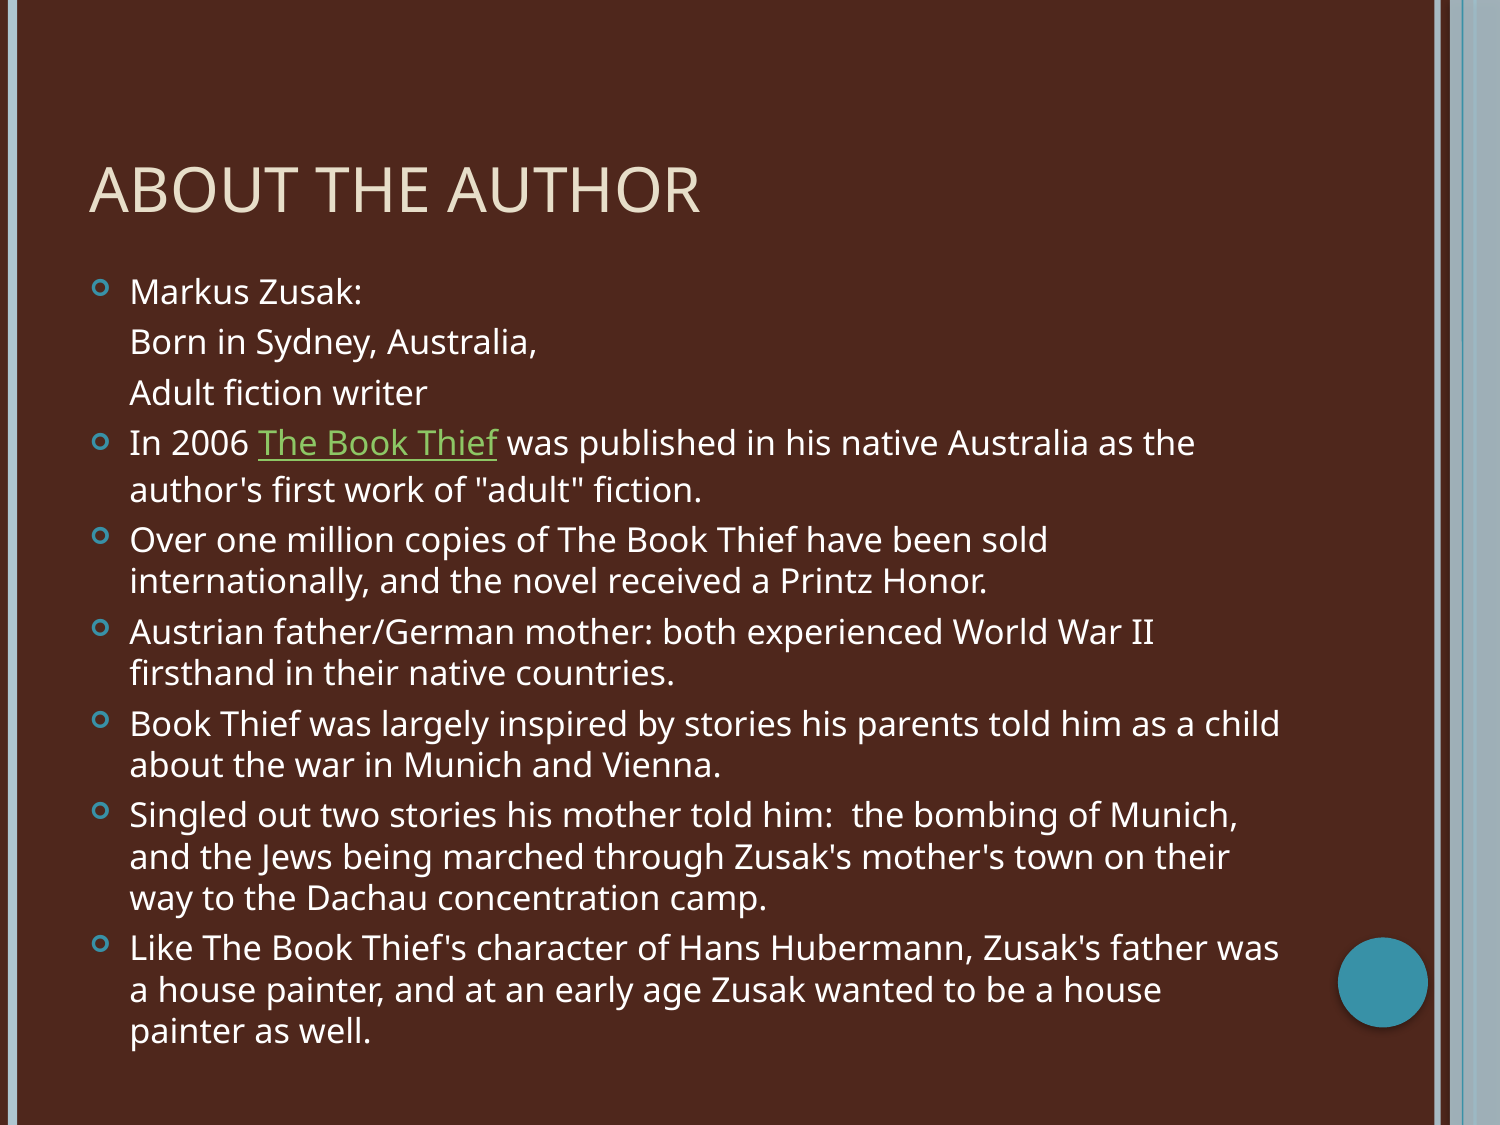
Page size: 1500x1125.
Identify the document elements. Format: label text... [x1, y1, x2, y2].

list Markus Zusak: Born in Sydney, Australia, Adult fiction writer In 2006 The Book Thief was published in his native Australia as the author's first work of "adult" fiction. Over one million copies of The Book Thief have been sold internationally, and the novel received a Printz Honor. Austrian father/German mother: both experienced World War II firsthand in their native countries. Book Thief was largely inspired by stories his parents told him as a child about the war in Munich and Vienna. Singled out two stories his mother told him: the bombing of Munich, and the Jews being marched through Zusak's mother's town on their way to the Dachau concentration camp. Like The Book Thief's character of Hans Hubermann, Zusak's father was a house painter, and at an early age Zusak wanted to be a house painter as well. [75, 262, 1300, 1062]
title About the Author [75, 45, 1300, 233]
